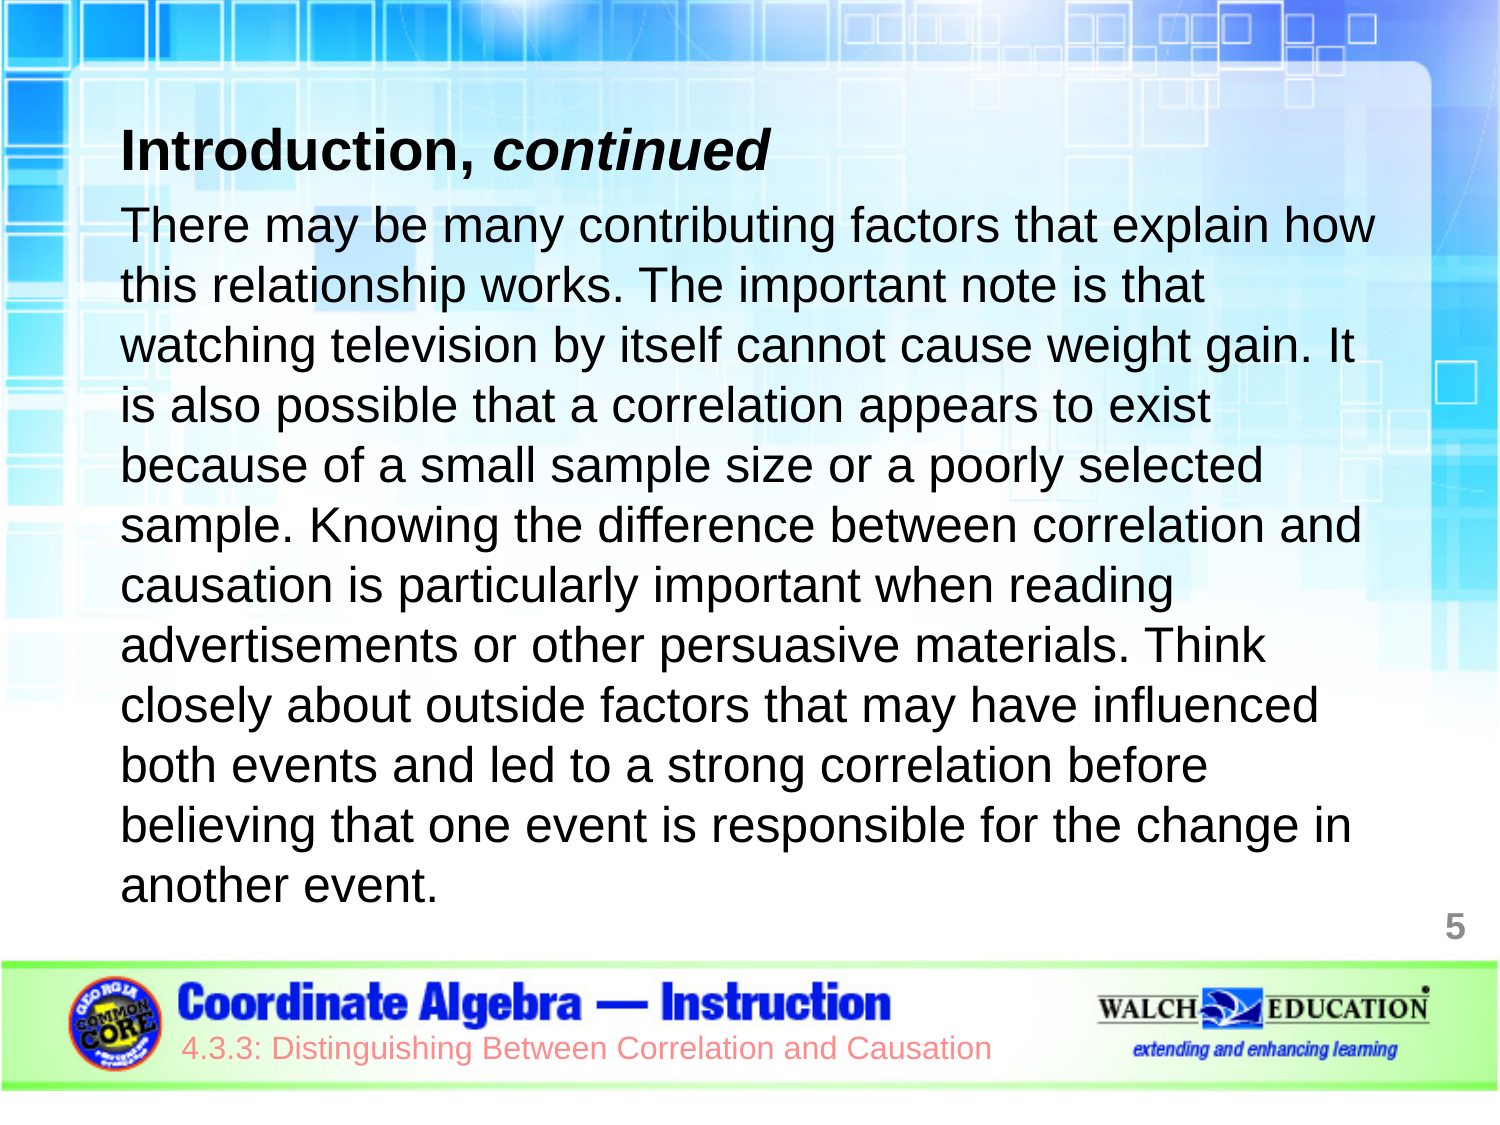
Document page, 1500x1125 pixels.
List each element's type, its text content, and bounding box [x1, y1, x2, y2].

slide_number 5 [1361, 901, 1481, 949]
picture [1, 0, 1500, 1091]
footer 4.3.3: Distinguishing Between Correlation and Causation [166, 1024, 1080, 1069]
subtitle Introduction, continued There may be many contributing factors that explain how this relationship works. The important note is that watching television by itself cannot cause weight gain. It is also possible that a correlation appears to exist because of a small sample size or a poorly selected sample. Knowing the difference between correlation and causation is particularly important when reading advertisements or other persuasive materials. Think closely about outside factors that may have influenced both events and led to a strong correlation before believing that one event is responsible for the change in another event. [105, 105, 1394, 925]
